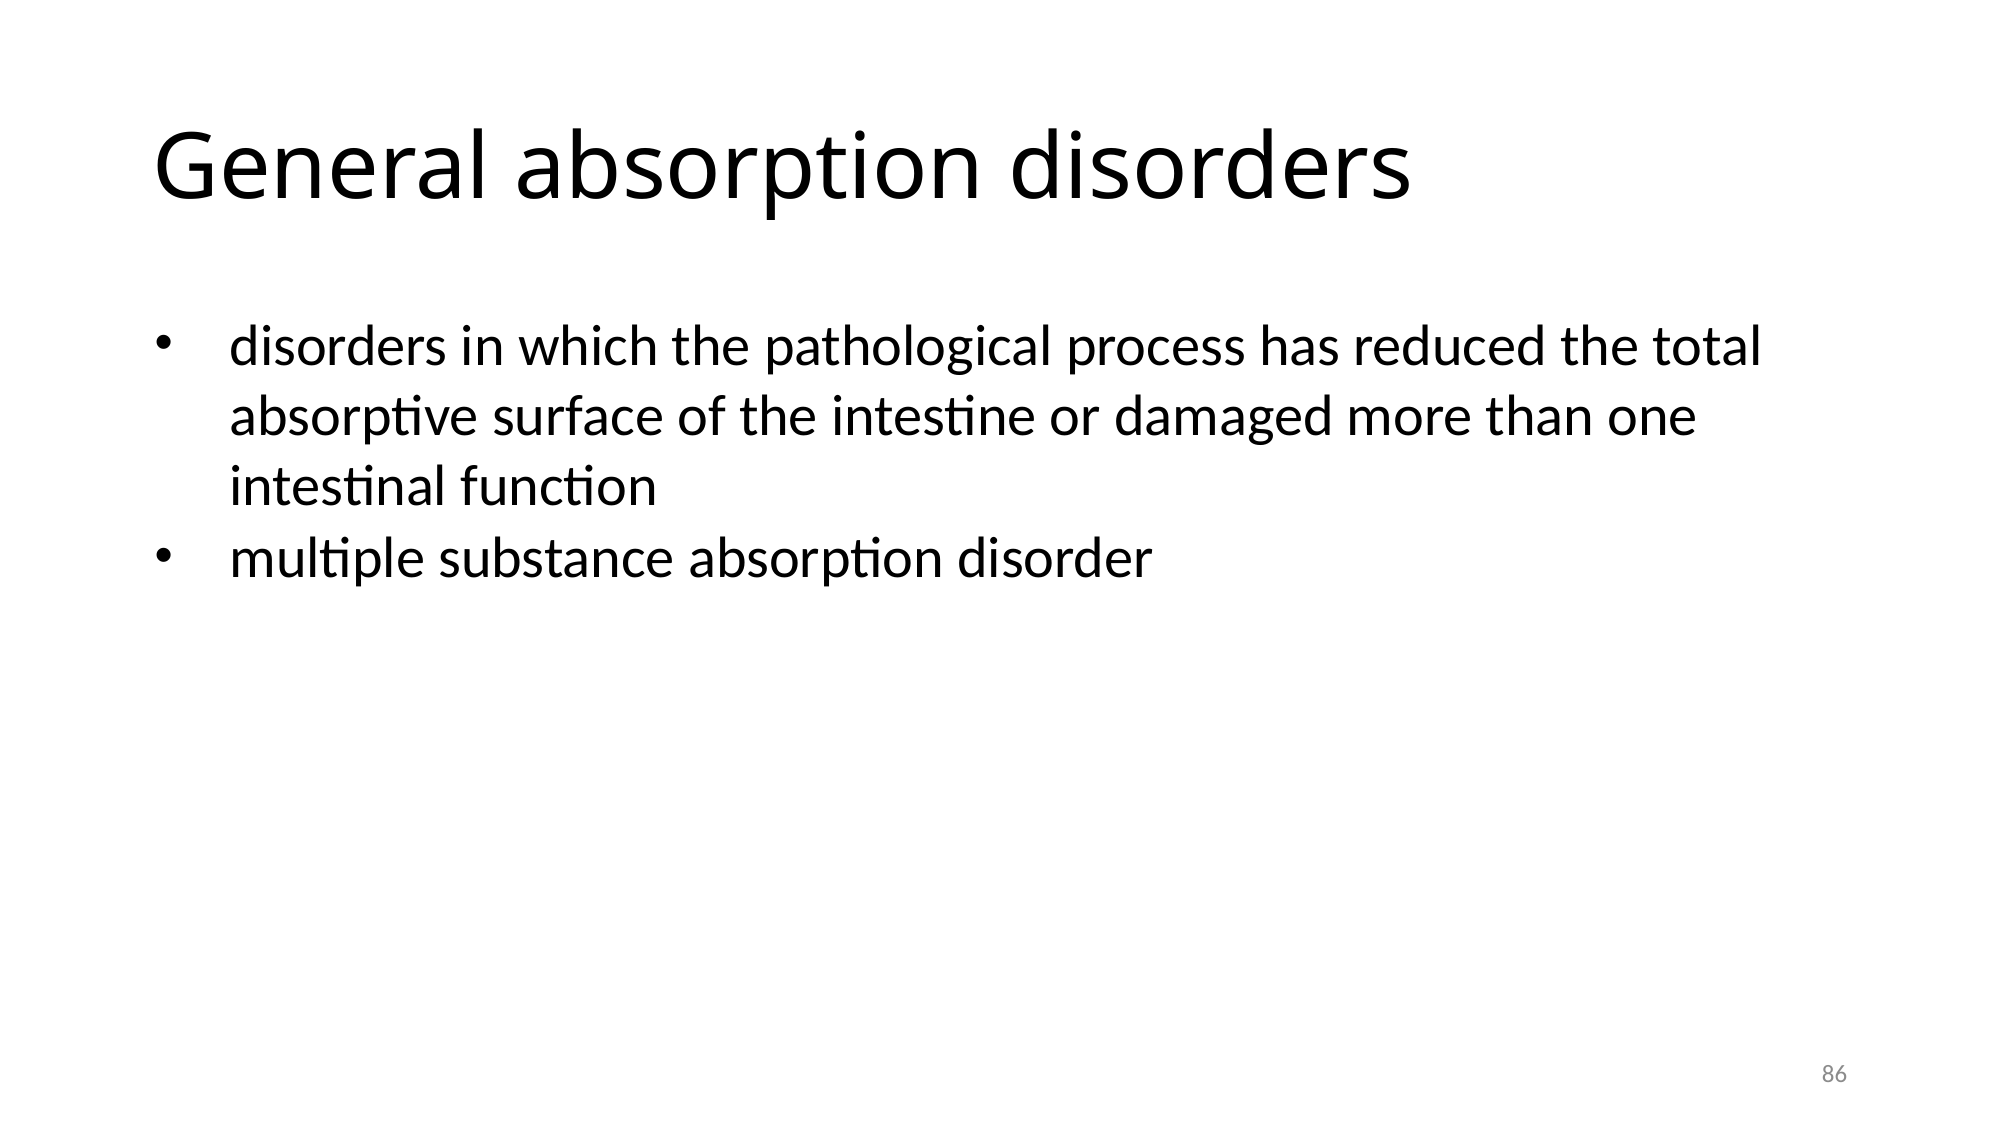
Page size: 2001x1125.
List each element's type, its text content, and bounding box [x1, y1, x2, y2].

slide_number 86 [1412, 1042, 1863, 1103]
title General absorption disorders [137, 59, 1863, 278]
list disorders in which the pathological process has reduced the total absorptive surface of the intestine or damaged more than one intestinal function multiple substance absorption disorder [137, 299, 1863, 1014]
